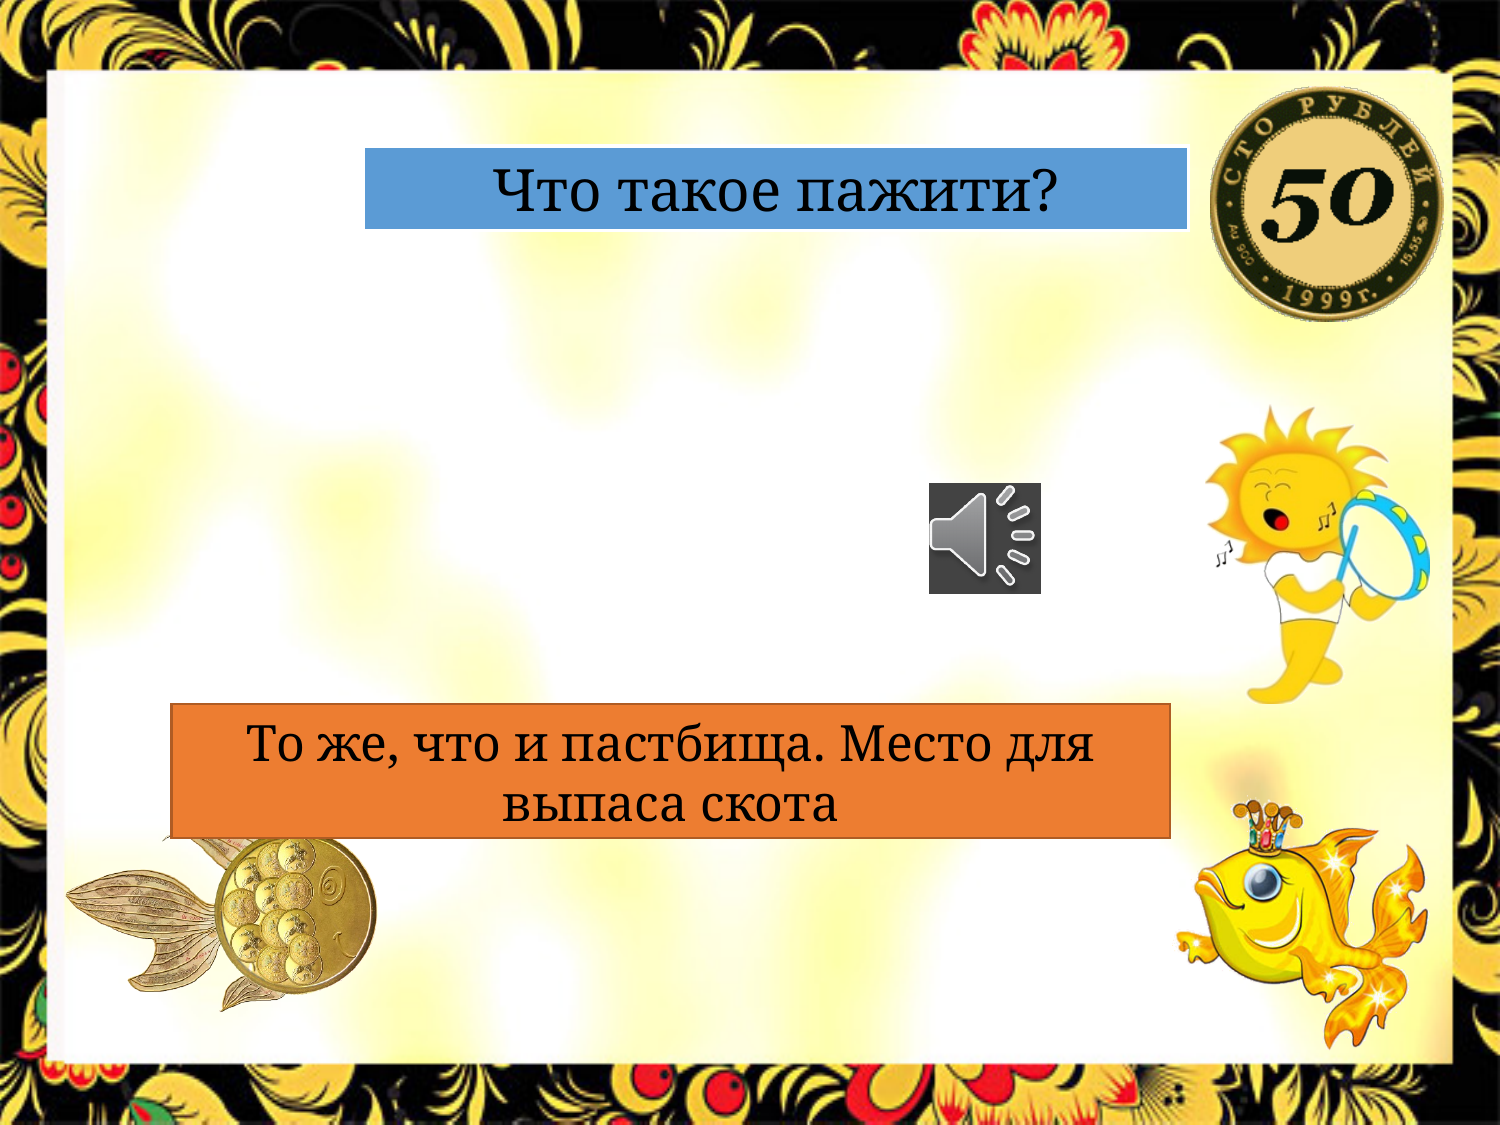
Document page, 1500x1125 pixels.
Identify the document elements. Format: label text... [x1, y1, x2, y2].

picture [0, 0, 1500, 1125]
text_box Что такое пажити? [362, 144, 1190, 232]
text_box То же, что и пастбища. Место для выпаса скота [170, 703, 1171, 839]
